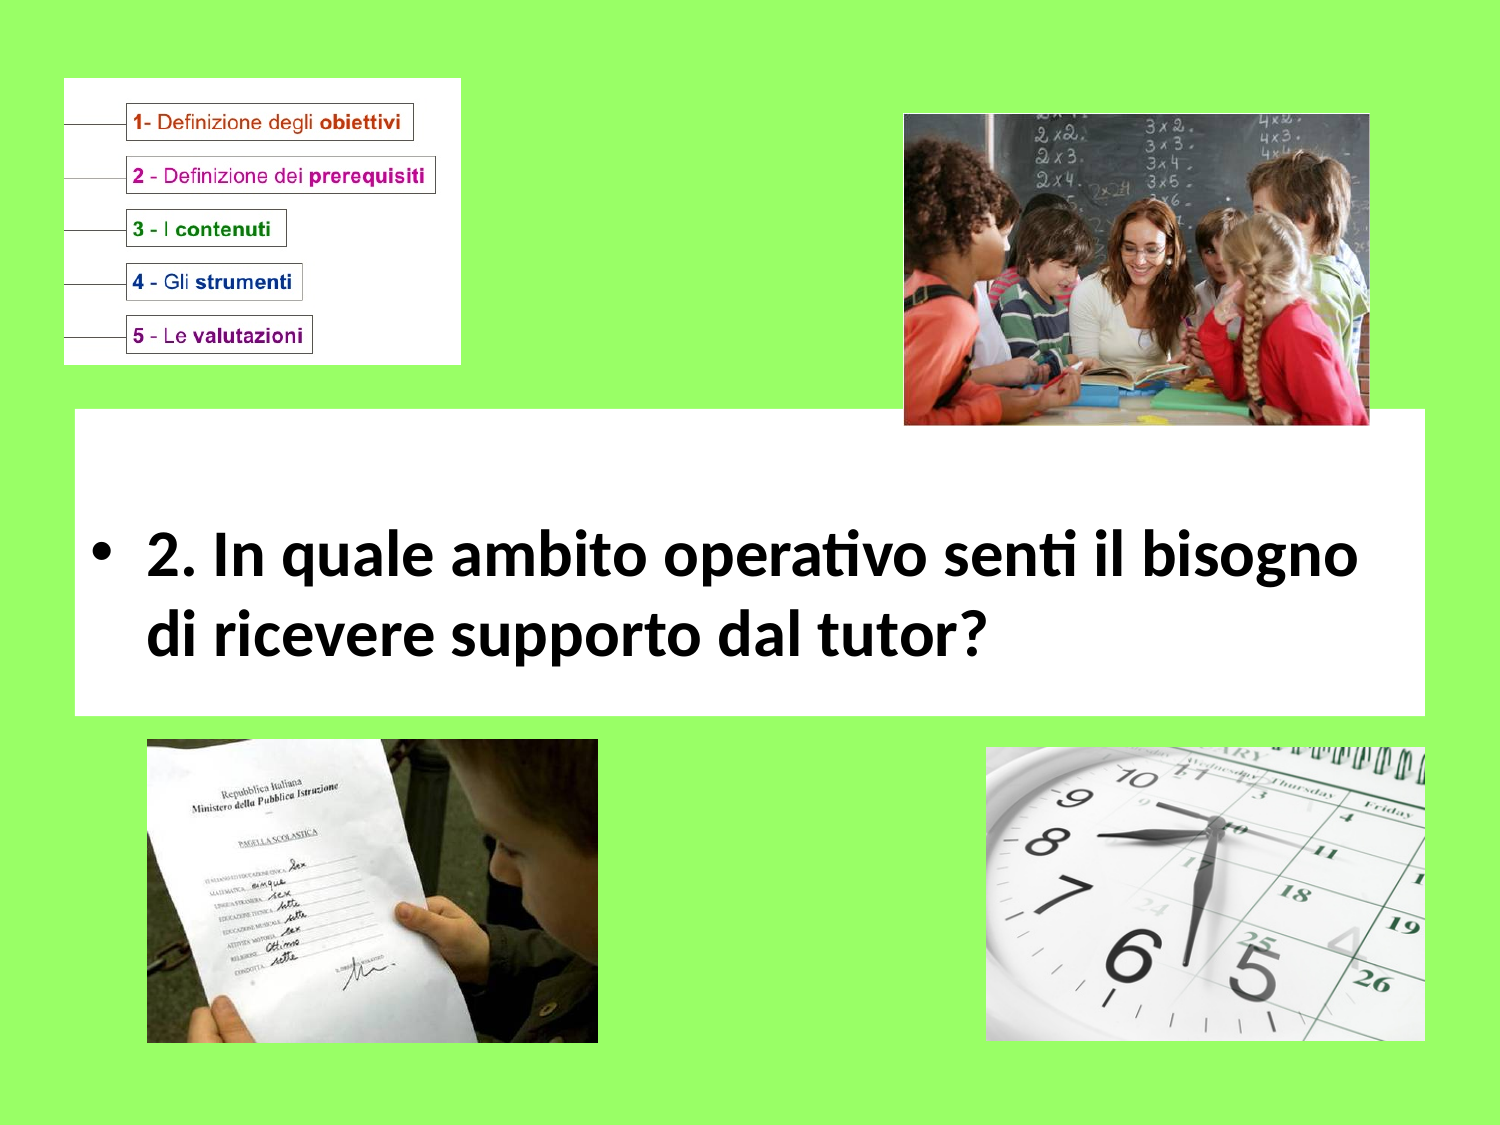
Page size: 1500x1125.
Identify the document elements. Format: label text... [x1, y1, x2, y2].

picture [147, 739, 598, 1043]
picture [64, 77, 462, 365]
text_box 2. In quale ambito operativo senti il bisogno di ricevere supporto dal tutor? [74, 408, 1425, 717]
picture [985, 747, 1425, 1041]
picture [903, 113, 1371, 426]
